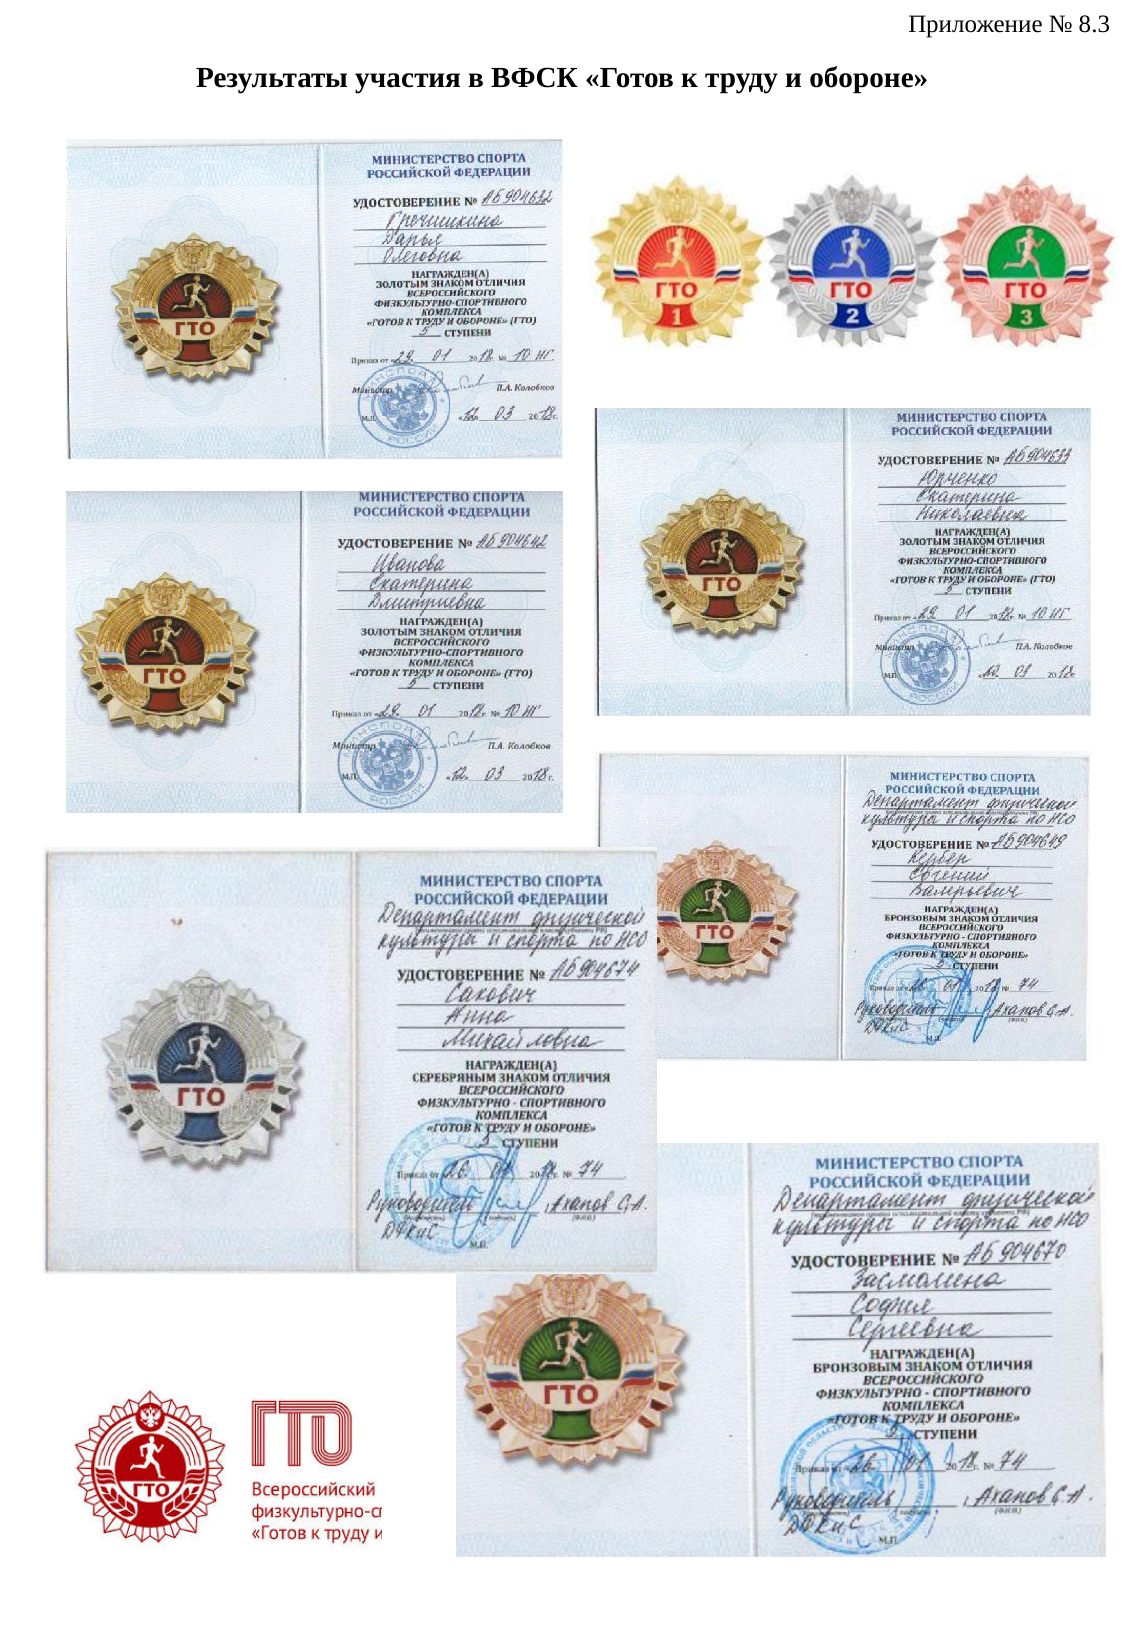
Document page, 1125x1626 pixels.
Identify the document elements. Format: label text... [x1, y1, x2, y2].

picture [589, 171, 1116, 355]
picture [66, 1380, 382, 1557]
picture [66, 491, 563, 813]
text_box Результаты участия в ВФСК «Готов к труду и обороне» [0, 50, 1125, 101]
picture [593, 408, 1091, 717]
picture [42, 751, 1106, 1557]
picture [66, 138, 563, 459]
text_box Приложение № 8.3 [614, 0, 1125, 45]
